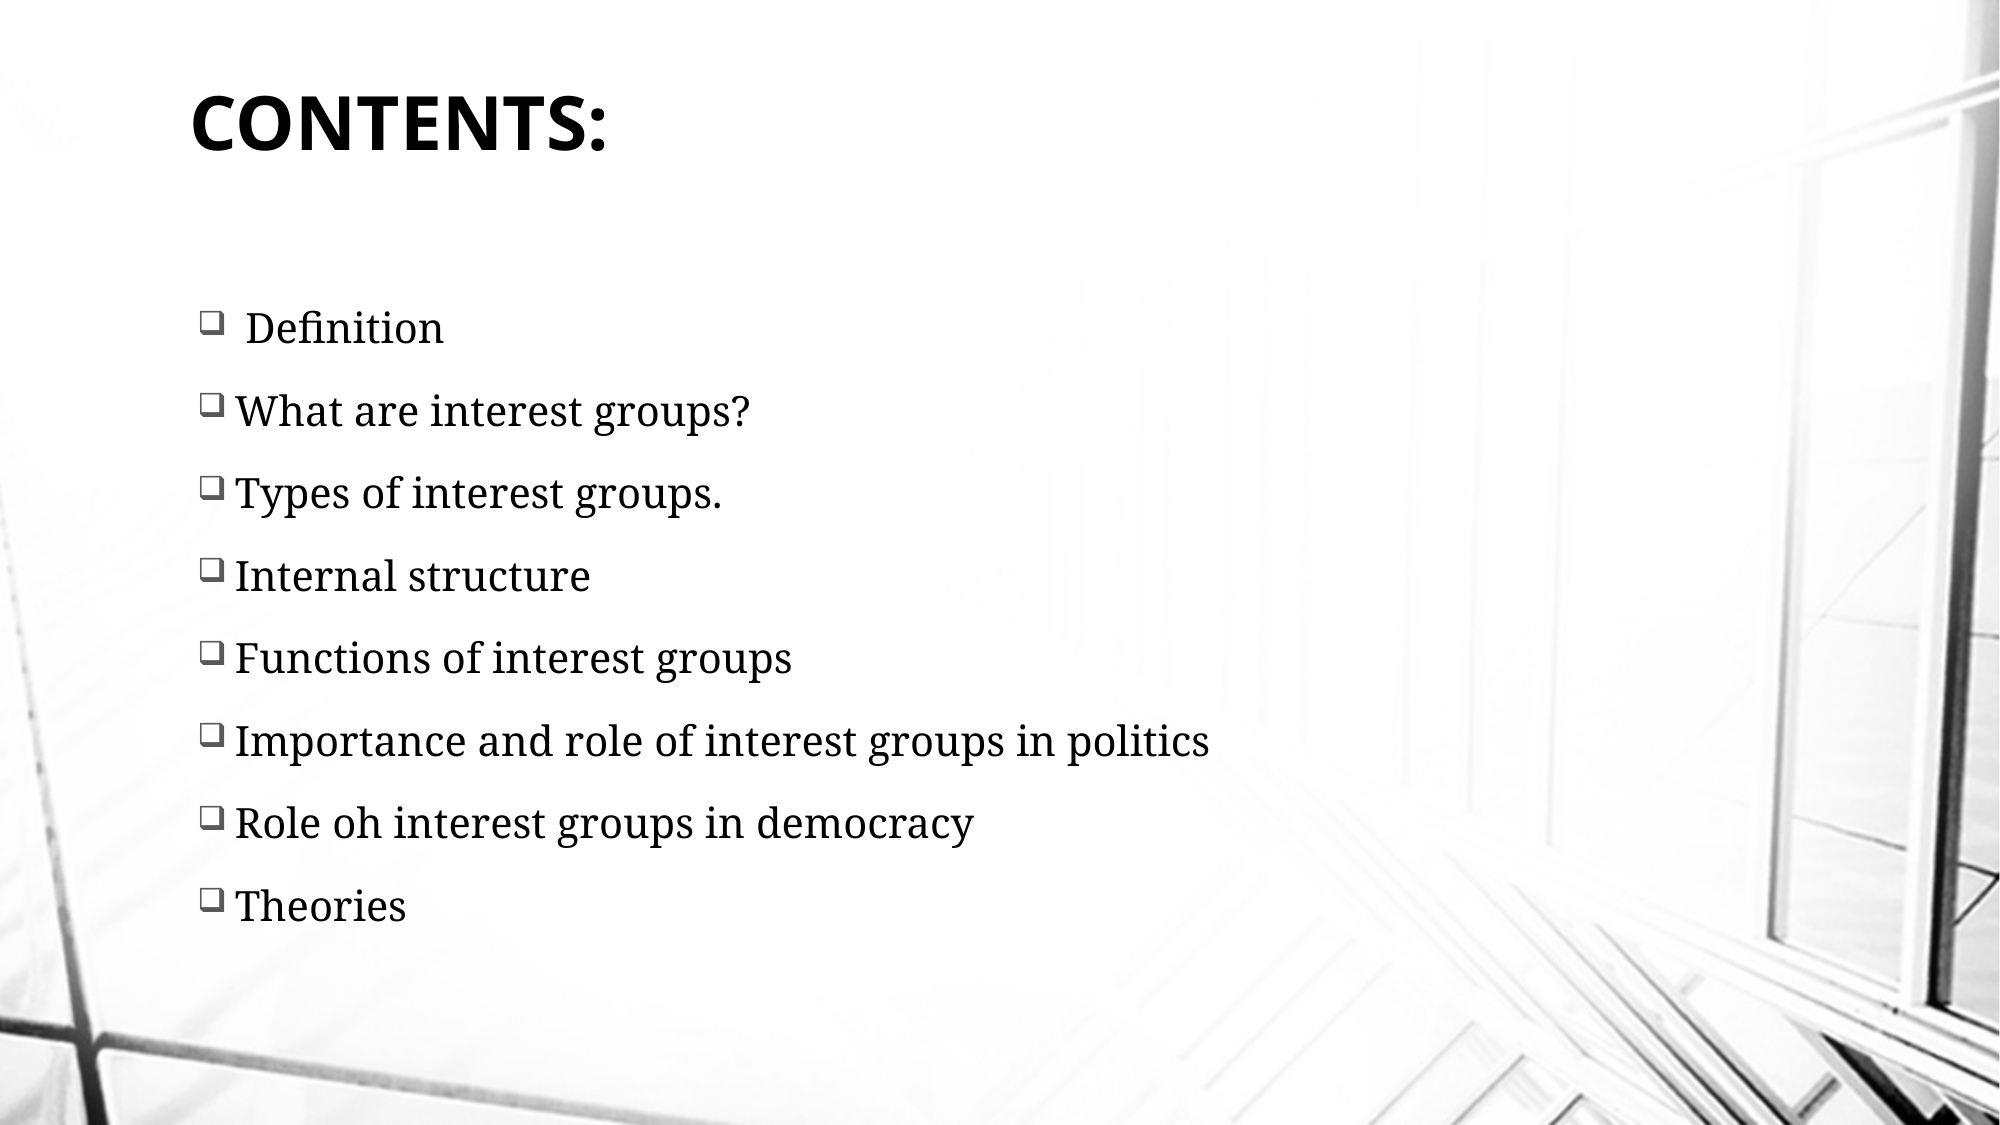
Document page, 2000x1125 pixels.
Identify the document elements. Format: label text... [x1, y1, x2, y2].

list Definition What are interest groups? Types of interest groups. Internal structure Functions of interest groups Importance and role of interest groups in politics Role oh interest groups in democracy Theories [174, 299, 1600, 988]
title CONTENTS: [174, 87, 1600, 263]
picture [0, 0, 2000, 1125]
